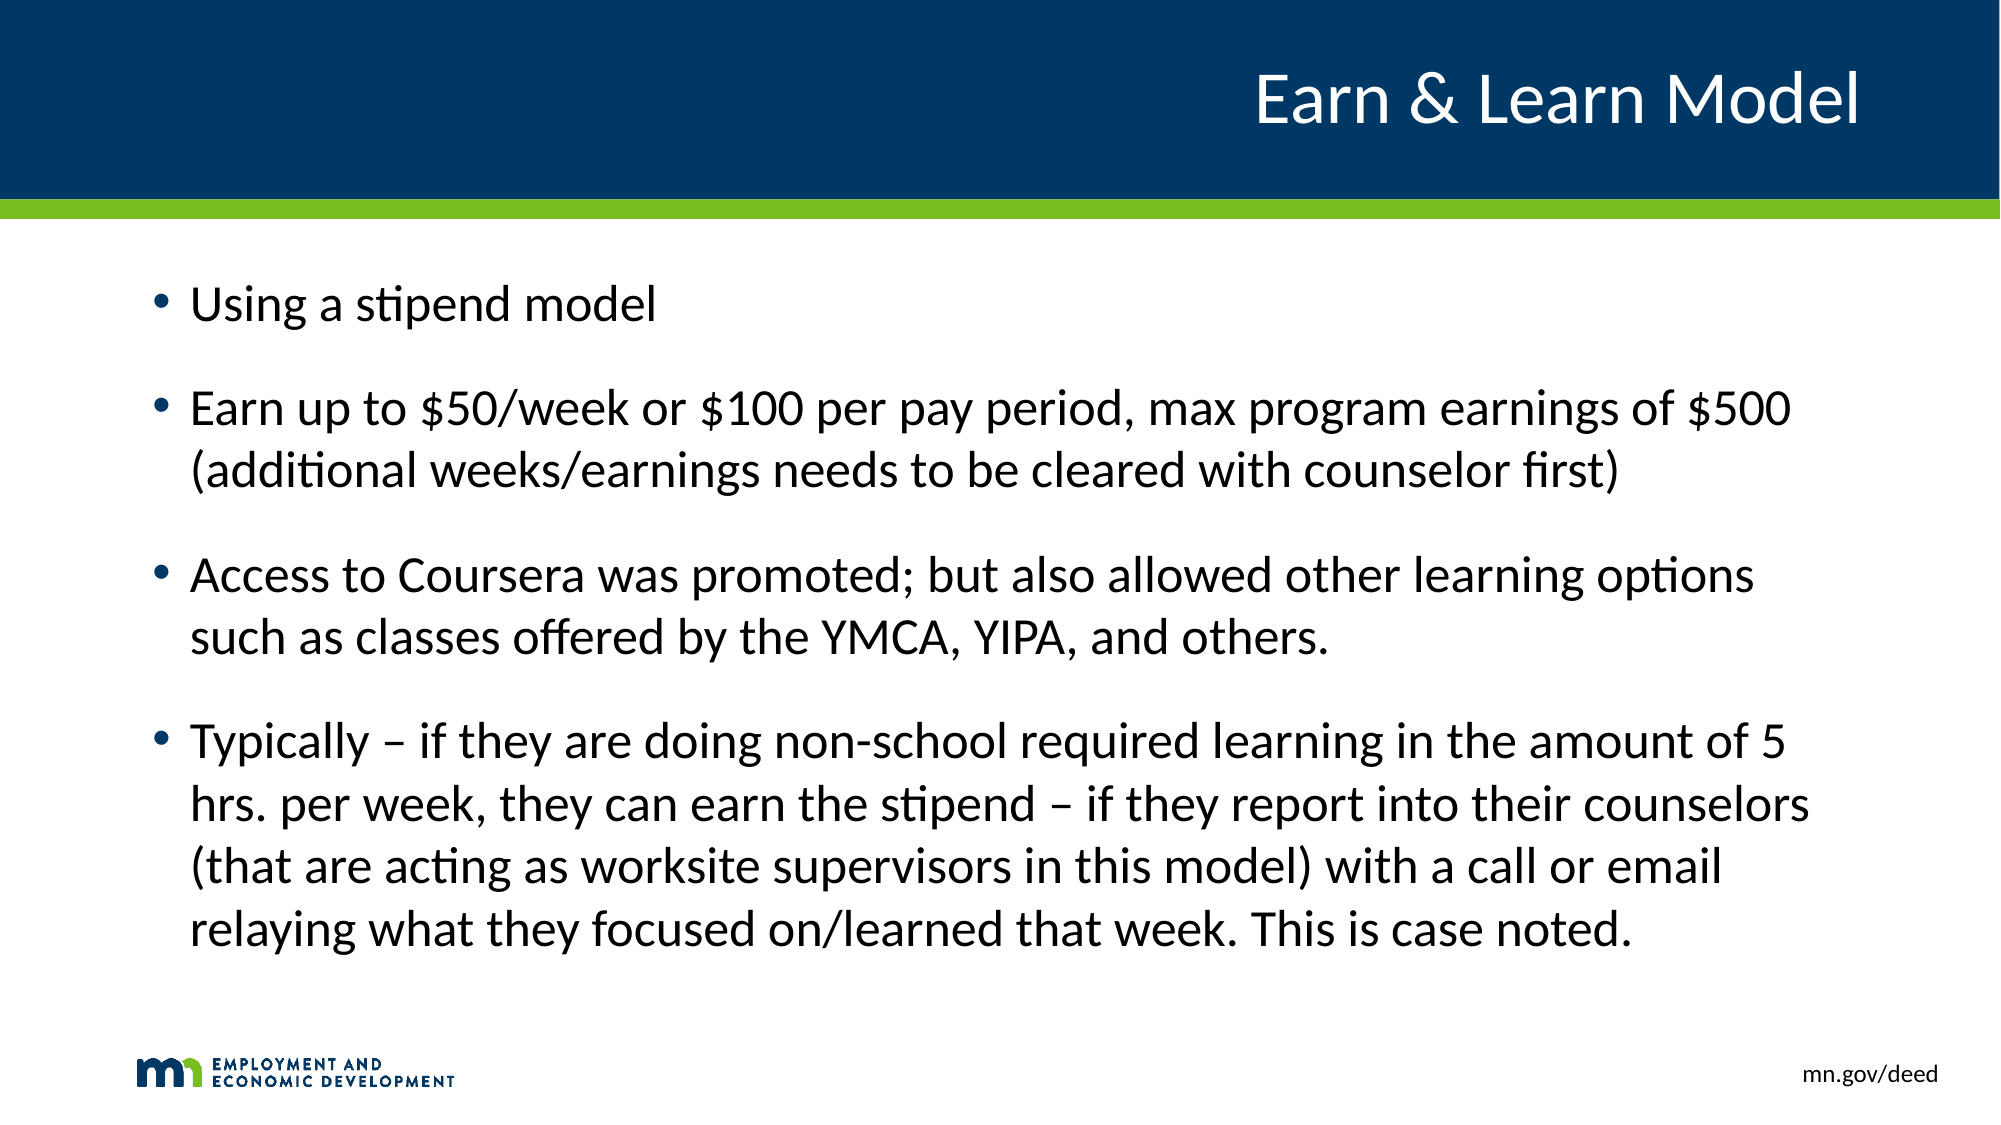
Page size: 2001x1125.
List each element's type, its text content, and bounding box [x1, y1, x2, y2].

list Using a stipend model Earn up to $50/week or $100 per pay period, max program earnings of $500 (additional weeks/earnings needs to be cleared with counselor first) Access to Coursera was promoted; but also allowed other learning options such as classes offered by the YMCA, YIPA, and others. Typically – if they are doing non-school required learning in the amount of 5 hrs. per week, they can earn the stipend – if they report into their counselors (that are acting as worksite supervisors in this model) with a call or email relaying what they focused on/learned that week. This is case noted. [137, 261, 1863, 1014]
title Earn & Learn Model [137, 0, 1863, 200]
footer mn.gov/deed [1037, 1042, 1955, 1103]
picture [137, 1058, 454, 1087]
